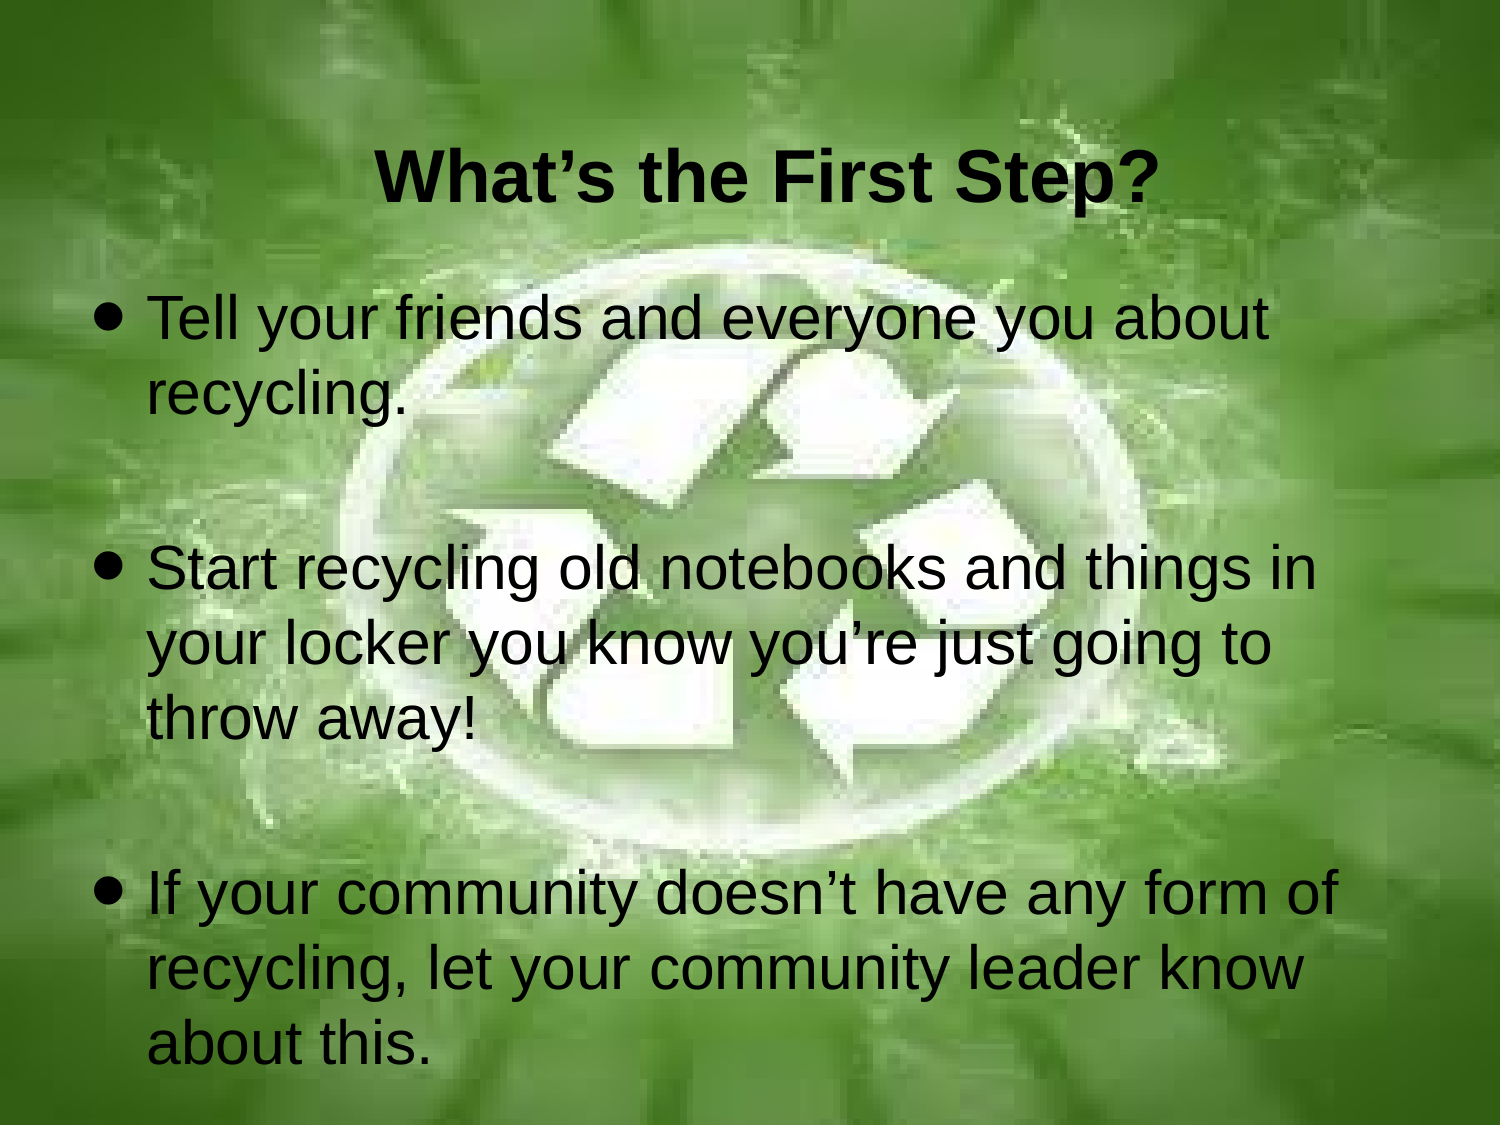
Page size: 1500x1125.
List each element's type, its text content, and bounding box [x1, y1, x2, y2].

list Tell your friends and everyone you about recycling. Start recycling old notebooks and things in your locker you know you’re just going to throw away! If your community doesn’t have any form of recycling, let your community leader know about this. [75, 262, 1425, 1093]
title What’s the First Step? [75, 14, 1425, 233]
picture [0, 0, 1500, 1125]
